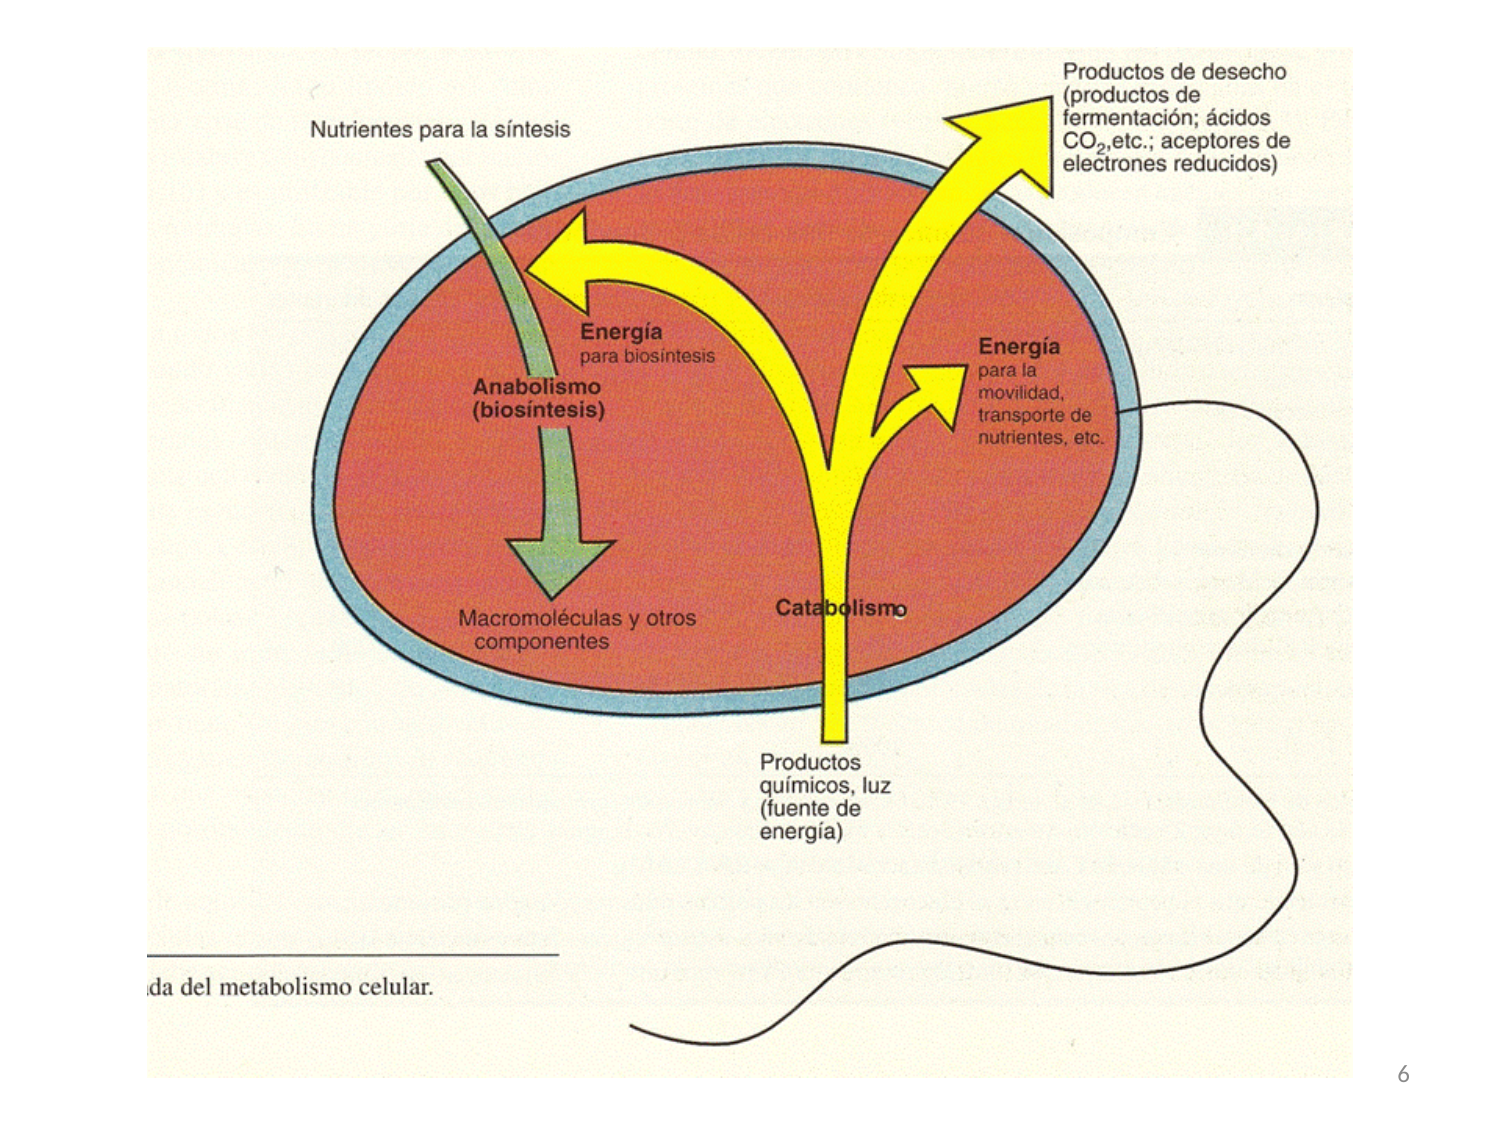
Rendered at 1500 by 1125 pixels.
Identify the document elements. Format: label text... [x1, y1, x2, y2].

picture [147, 47, 1353, 1078]
slide_number 6 [1074, 1042, 1425, 1103]
